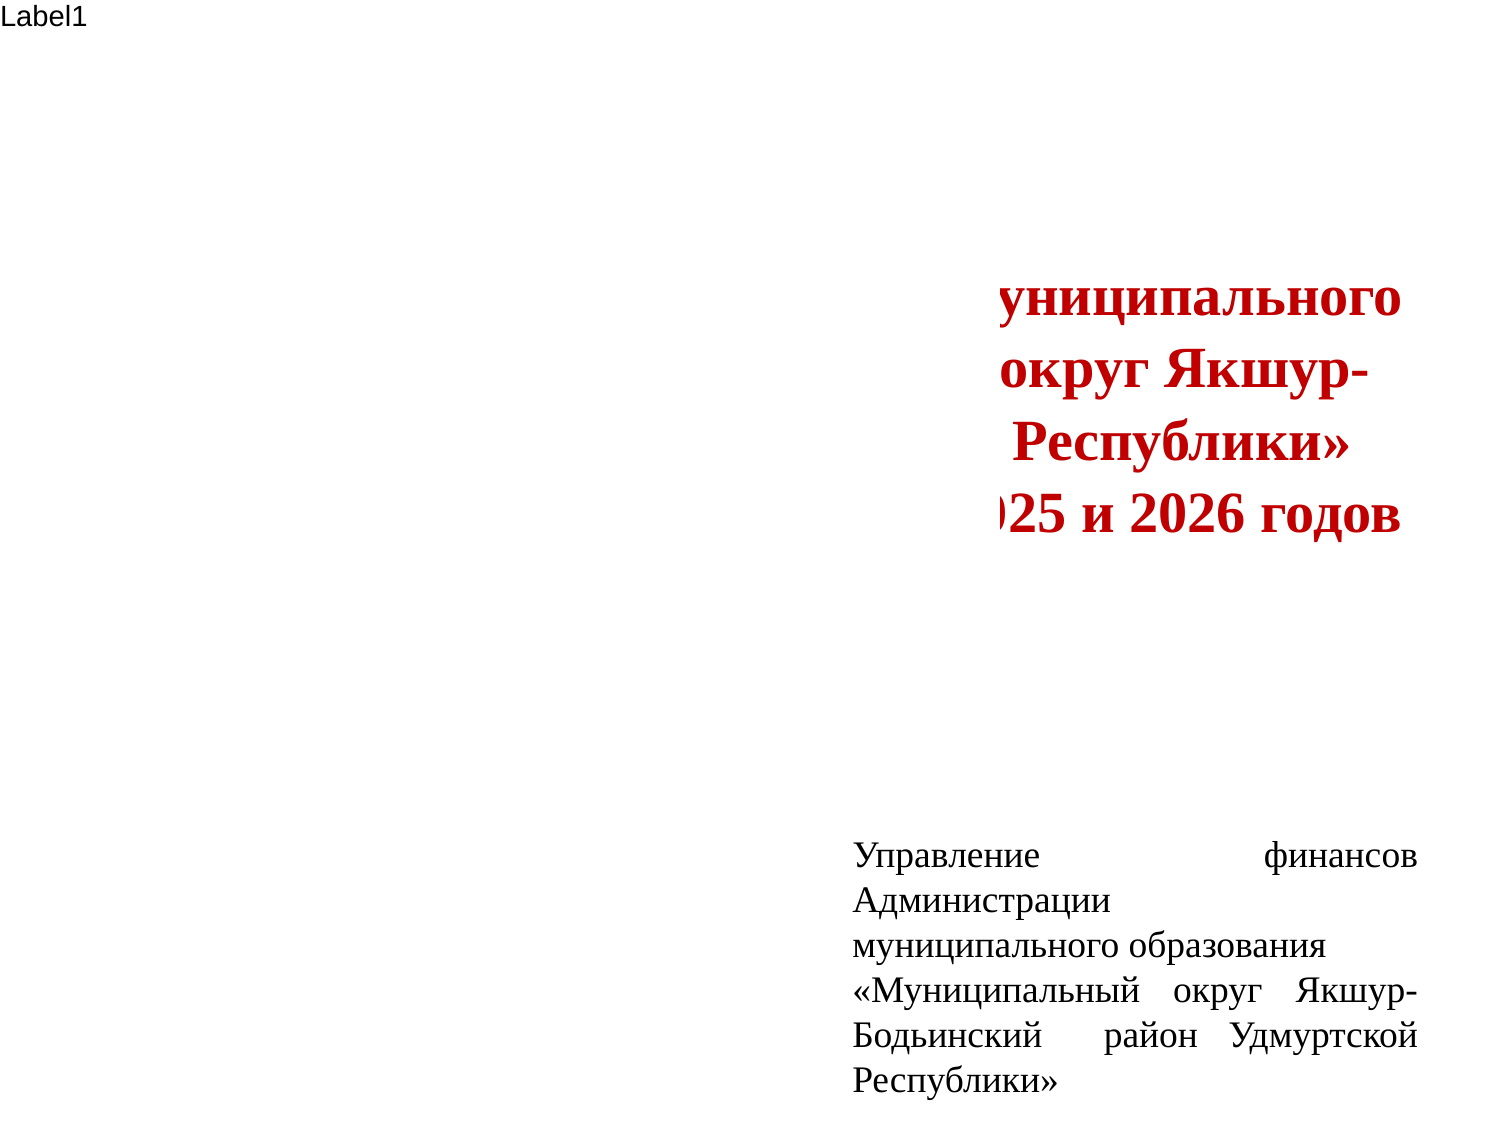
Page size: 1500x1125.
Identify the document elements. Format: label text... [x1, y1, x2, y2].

text_box К проекту изменений в бюджет муниципального образования «Муниципальный округ Якшур-Бодьинский район Удмуртской Республики» на 2024 и на плановый период 2025 и 2026 годов [49, 48, 1475, 823]
text_box Управление финансов Администрации муниципального образования «Муниципальный округ Якшур-Бодьинский район Удмуртской Республики» [835, 823, 1435, 1108]
